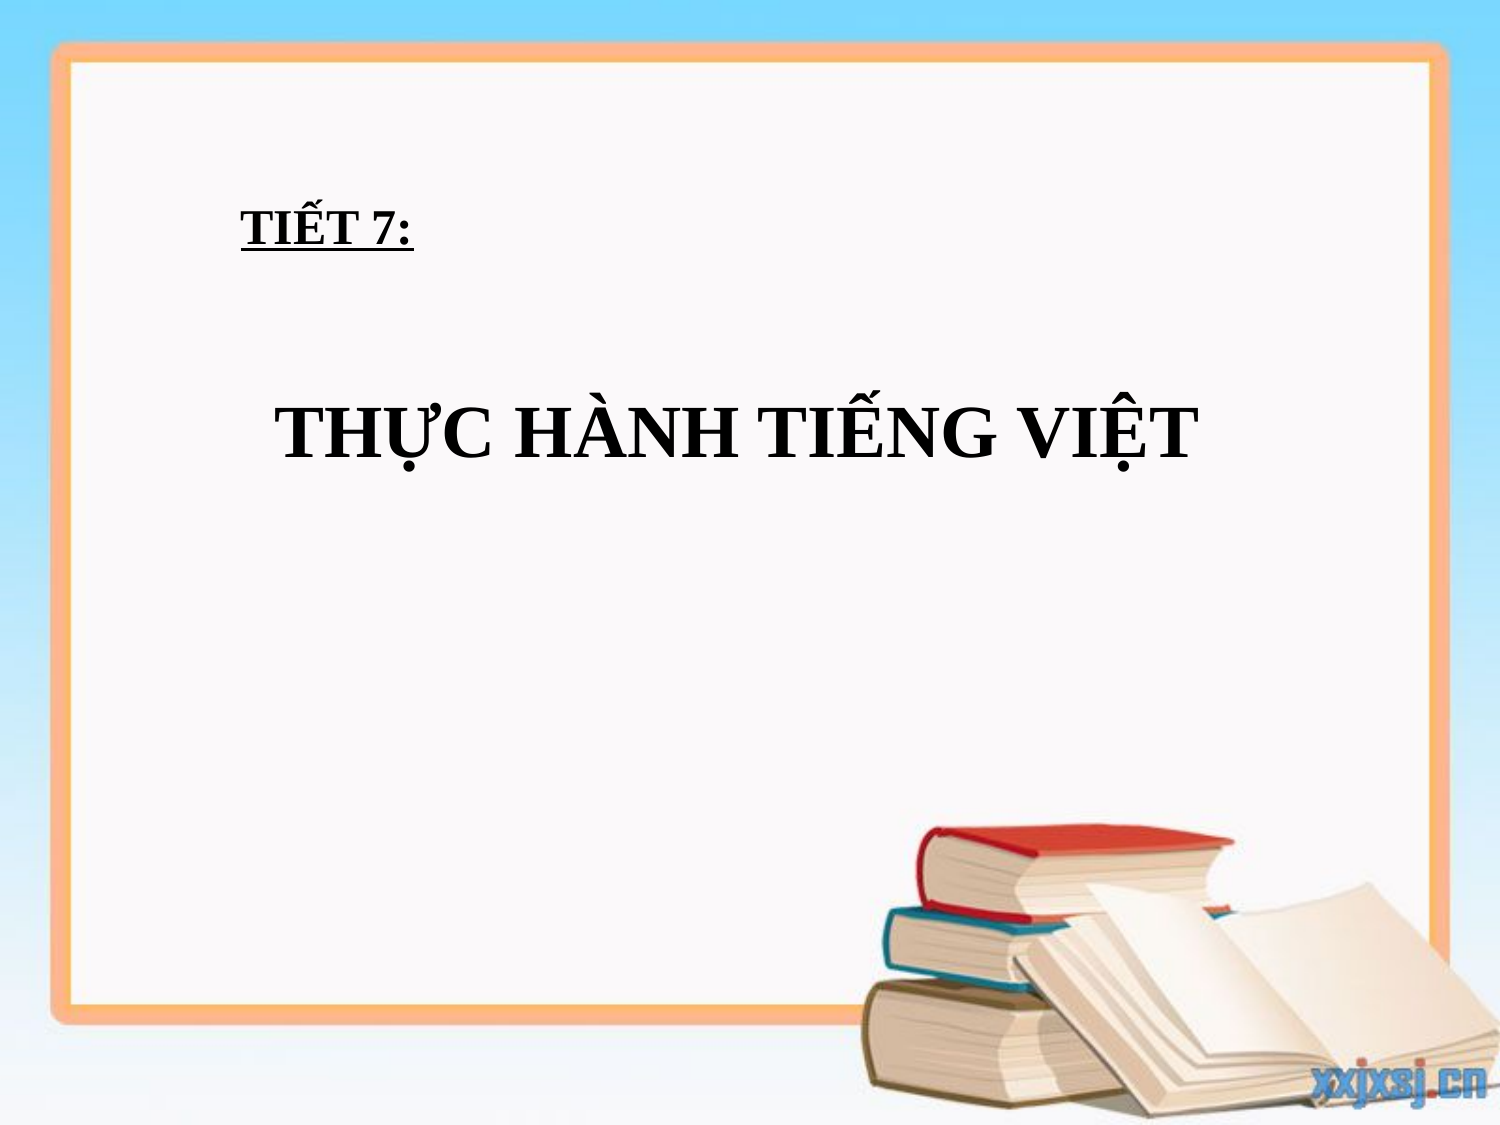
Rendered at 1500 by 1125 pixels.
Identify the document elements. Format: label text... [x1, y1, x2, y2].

text_box TIẾT 7: [226, 187, 429, 263]
text_box THỰC HÀNH TIẾNG VIỆT [259, 374, 1216, 480]
picture [0, 0, 1500, 1125]
